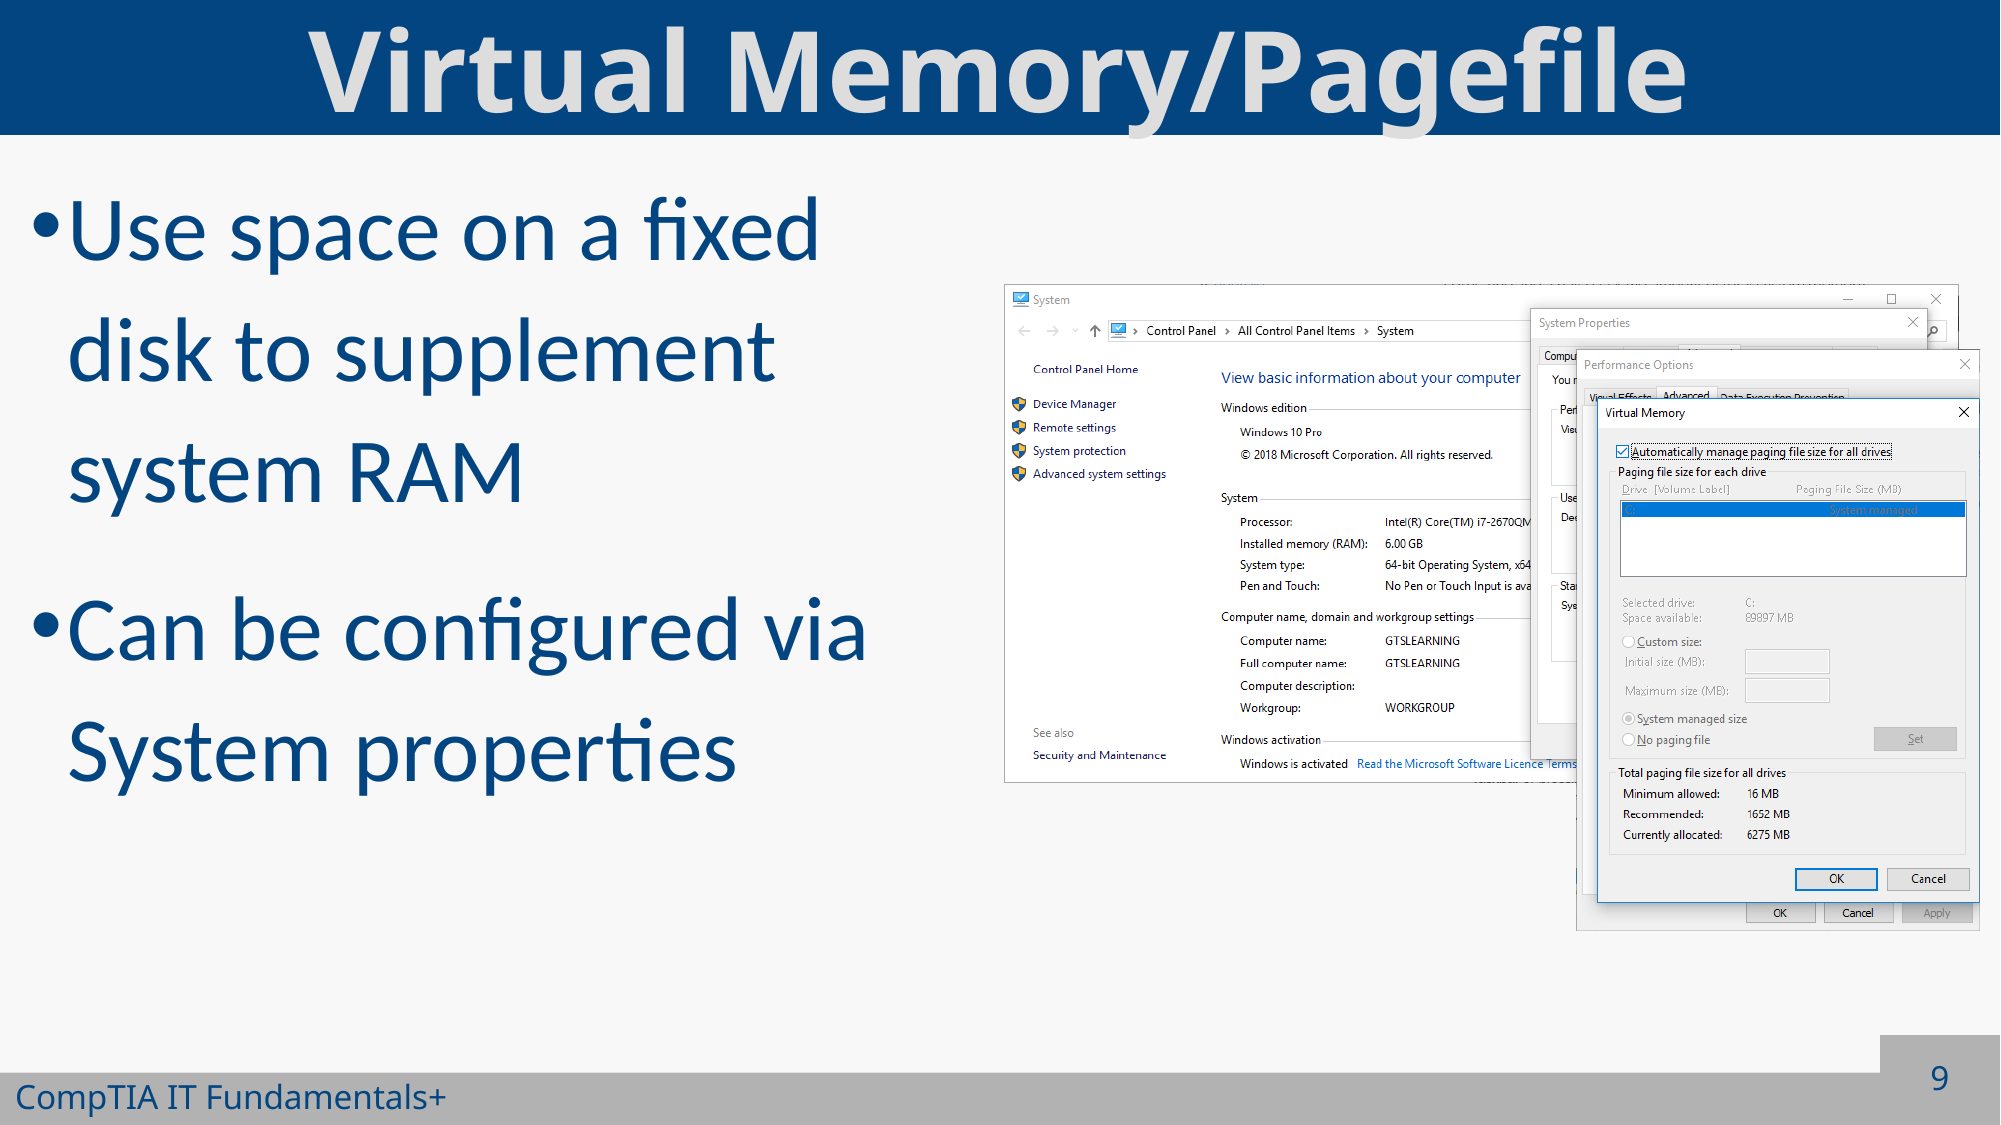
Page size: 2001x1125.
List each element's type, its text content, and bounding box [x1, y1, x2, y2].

slide_number 9 [1880, 1035, 2000, 1125]
list Use space on a fixed disk to supplement system RAM Can be configured via System properties [15, 149, 990, 1065]
title Virtual Memory/Pagefile [0, 0, 2000, 135]
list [1004, 284, 1980, 931]
footer CompTIA IT Fundamentals+ [0, 1072, 1880, 1125]
